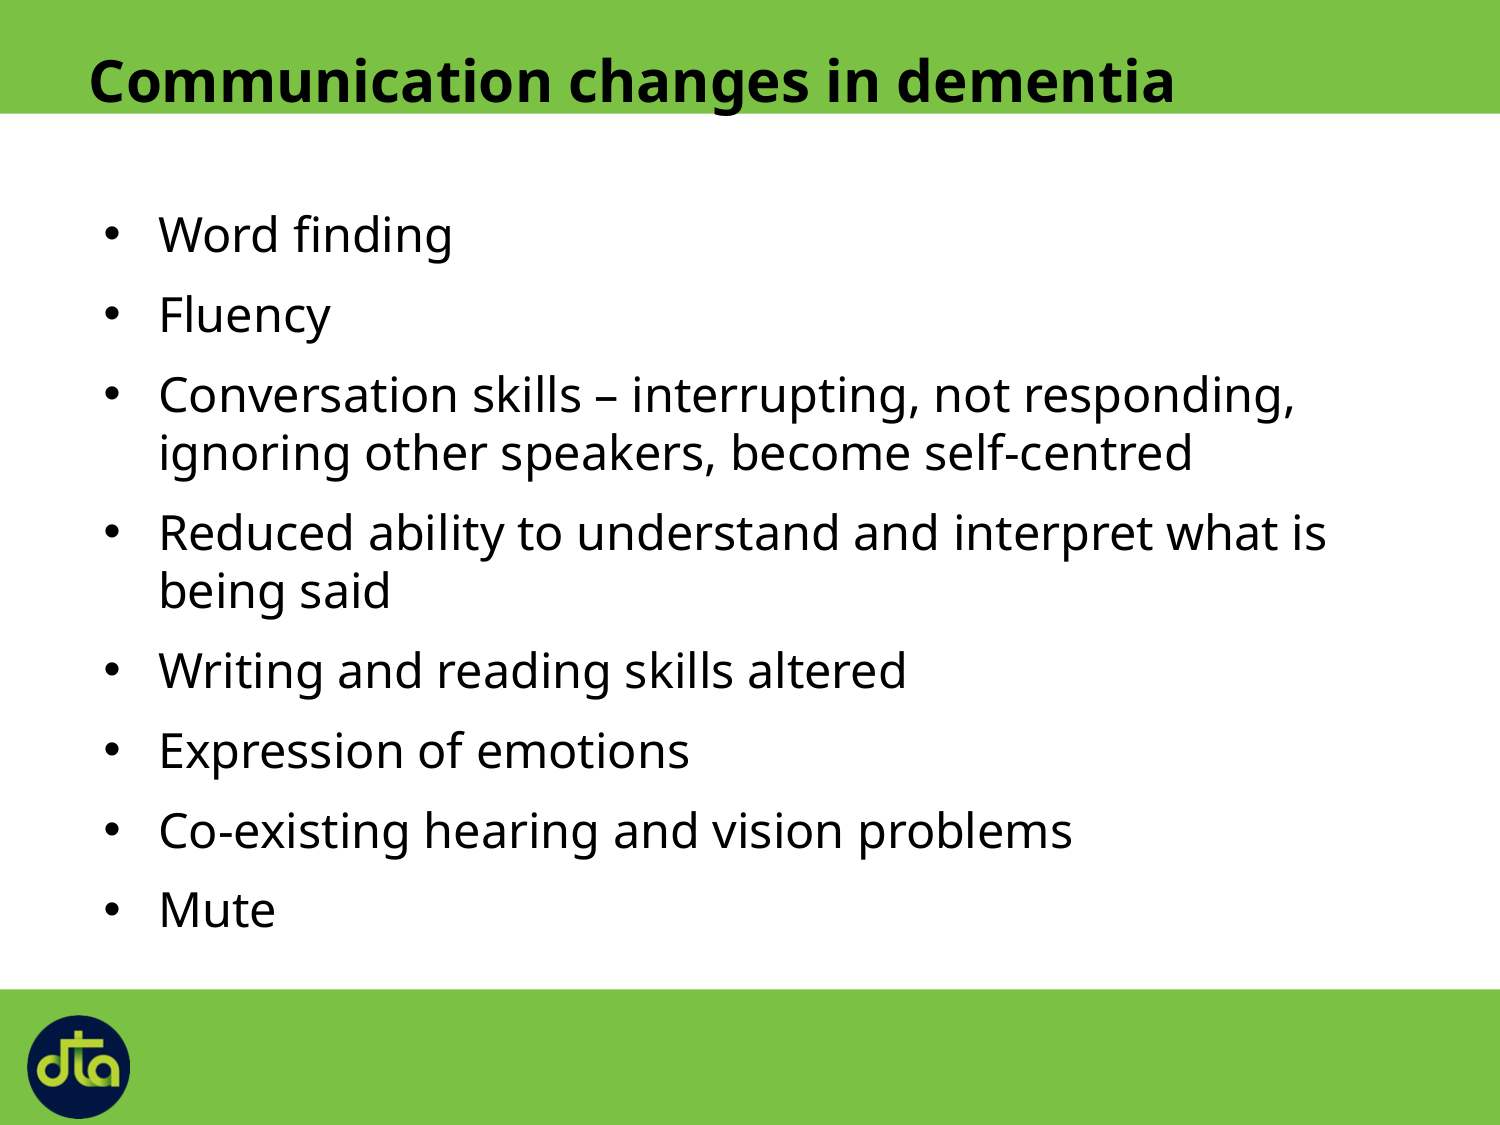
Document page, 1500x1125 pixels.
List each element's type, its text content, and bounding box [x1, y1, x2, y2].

picture [27, 1015, 131, 1120]
text_box Word finding Fluency Conversation skills – interrupting, not responding, ignoring other speakers, become self-centred Reduced ability to understand and interpret what is being said Writing and reading skills altered Expression of emotions Co-existing hearing and vision problems Mute [88, 196, 1439, 953]
text_box Communication changes in dementia [0, 26, 1266, 133]
